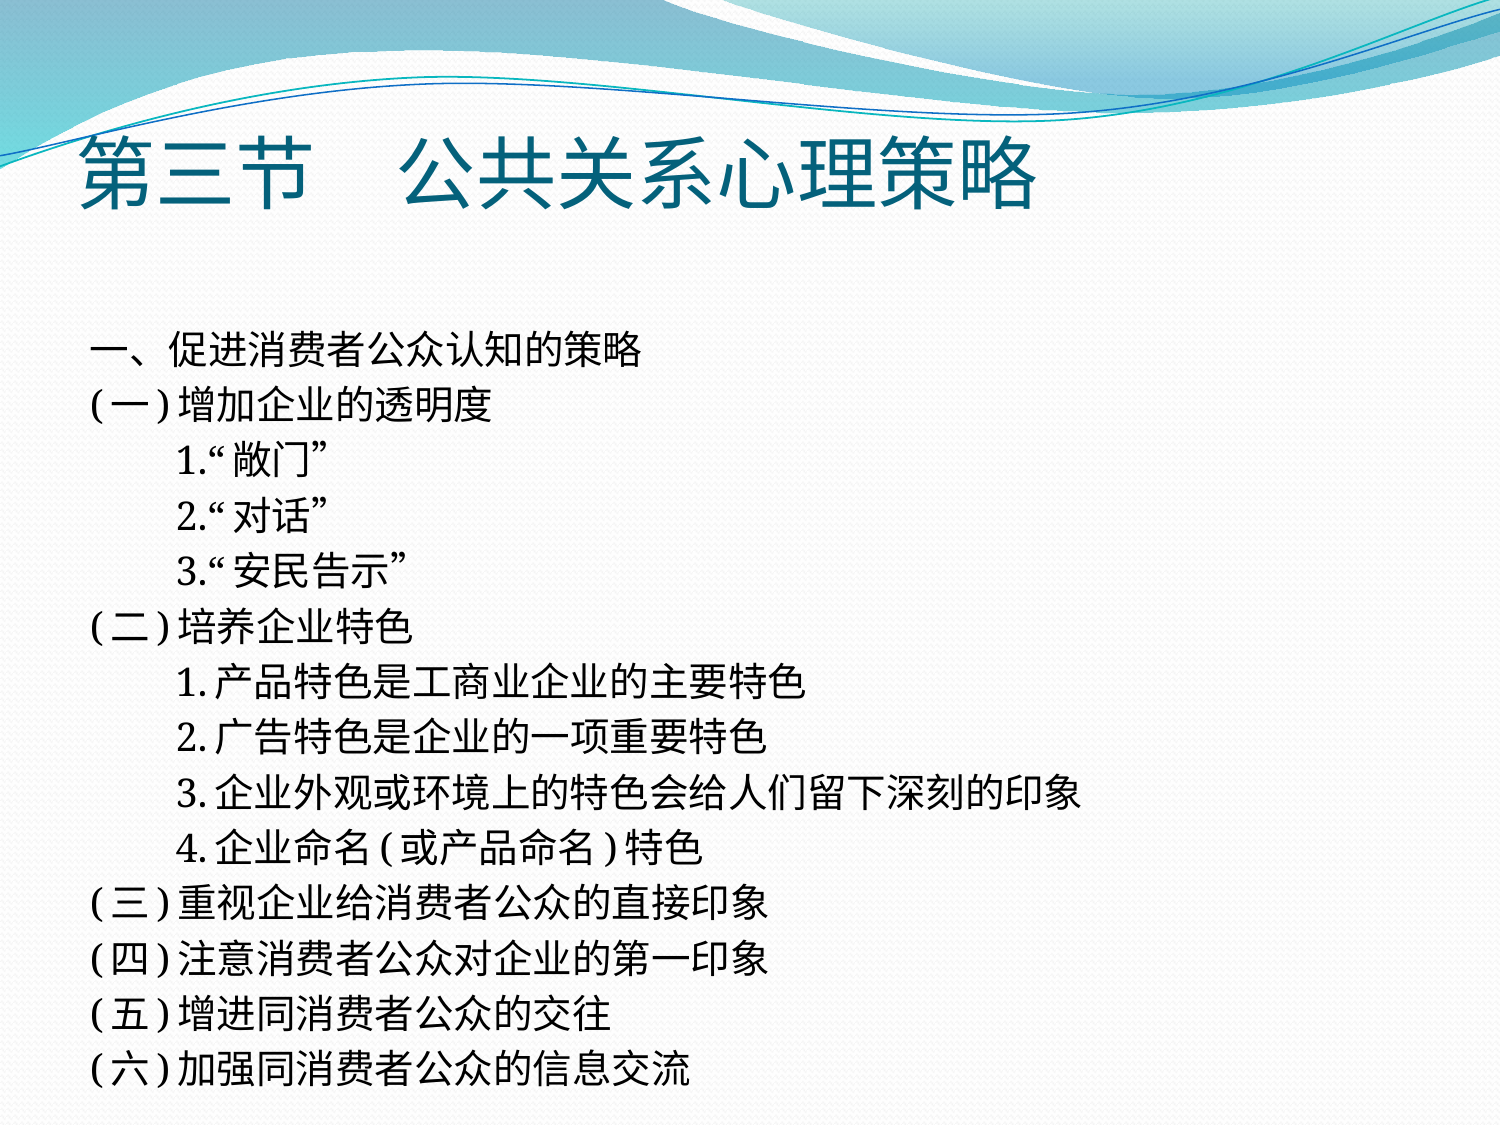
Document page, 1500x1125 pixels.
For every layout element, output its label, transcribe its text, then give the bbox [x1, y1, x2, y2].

title 第三节 公共关系心理策略 [75, 115, 1425, 220]
list 一、促进消费者公众认知的策略 (一)增加企业的透明度 1.“敞门” 2.“对话” 3.“安民告示” (二)培养企业特色 1.产品特色是工商业企业的主要特色 2.广告特色是企业的一项重要特色 3.企业外观或环境上的特色会给人们留下深刻的印象 4.企业命名(或产品命名)特色 (三)重视企业给消费者公众的直接印象 (四)注意消费者公众对企业的第一印象 (五)增进同消费者公众的交往 (六)加强同消费者公众的信息交流 [75, 317, 1425, 1106]
